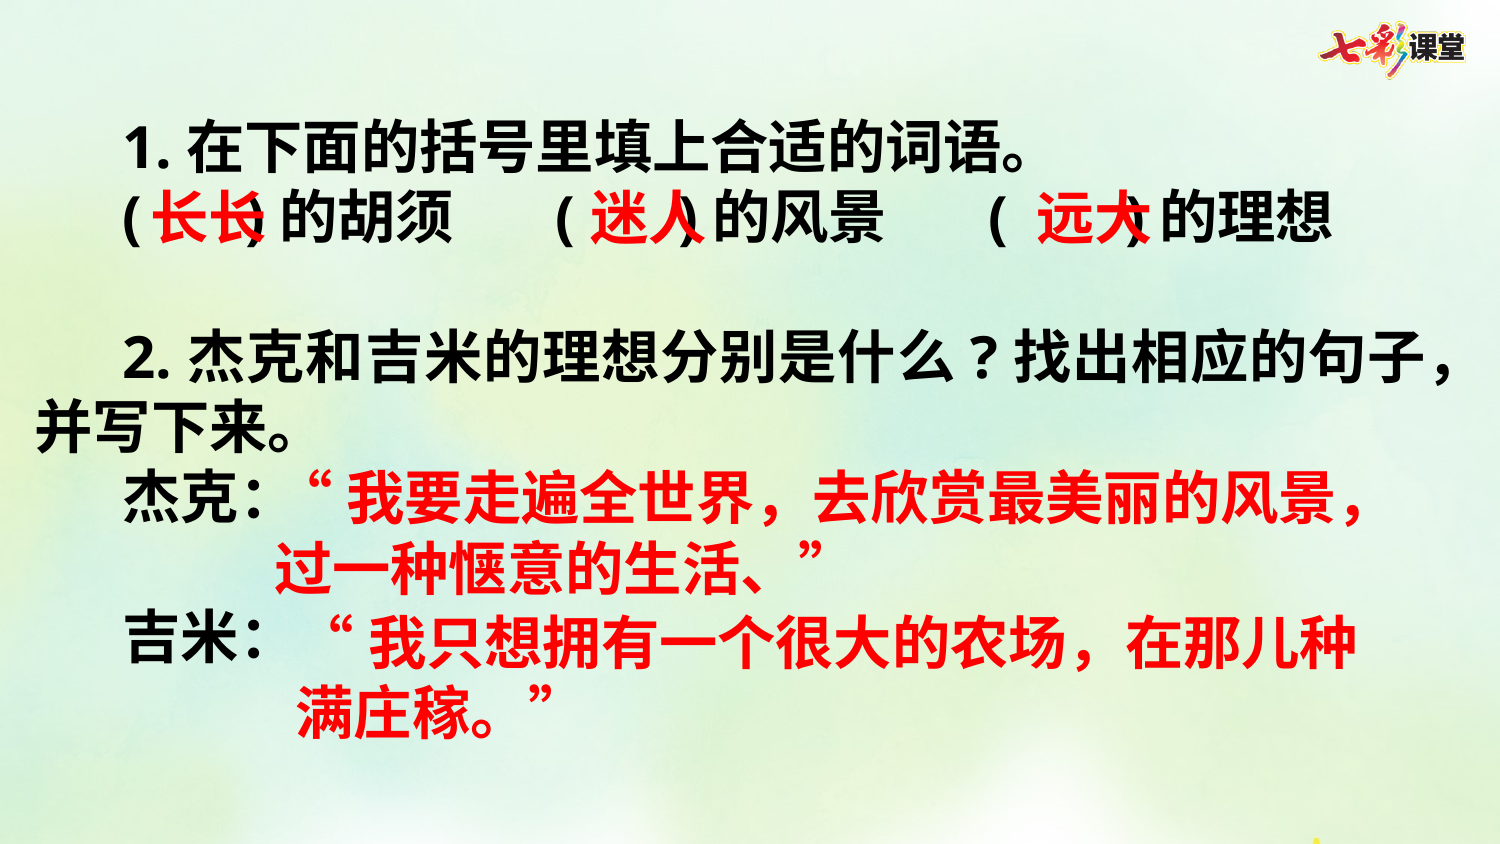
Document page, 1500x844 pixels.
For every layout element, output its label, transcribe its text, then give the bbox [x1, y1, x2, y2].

text_box 1.在下面的括号里填上合适的词语。 ( )的胡须 ( )的风景 ( )的理想 2.杰克和吉米的理想分别是什么?找出相应的句子，并写下来。 杰克： 吉米： [20, 102, 1500, 678]
text_box “我要走遍全世界，去欣赏最美丽的风景，过一种惬意的生活、” [259, 454, 1400, 609]
text_box 远大 [1021, 173, 1187, 259]
text_box 长长 [135, 173, 302, 259]
picture [0, 0, 1500, 844]
text_box 迷人 [575, 173, 741, 259]
text_box “我只想拥有一个很大的农场，在那儿种满庄稼。” [281, 598, 1398, 754]
